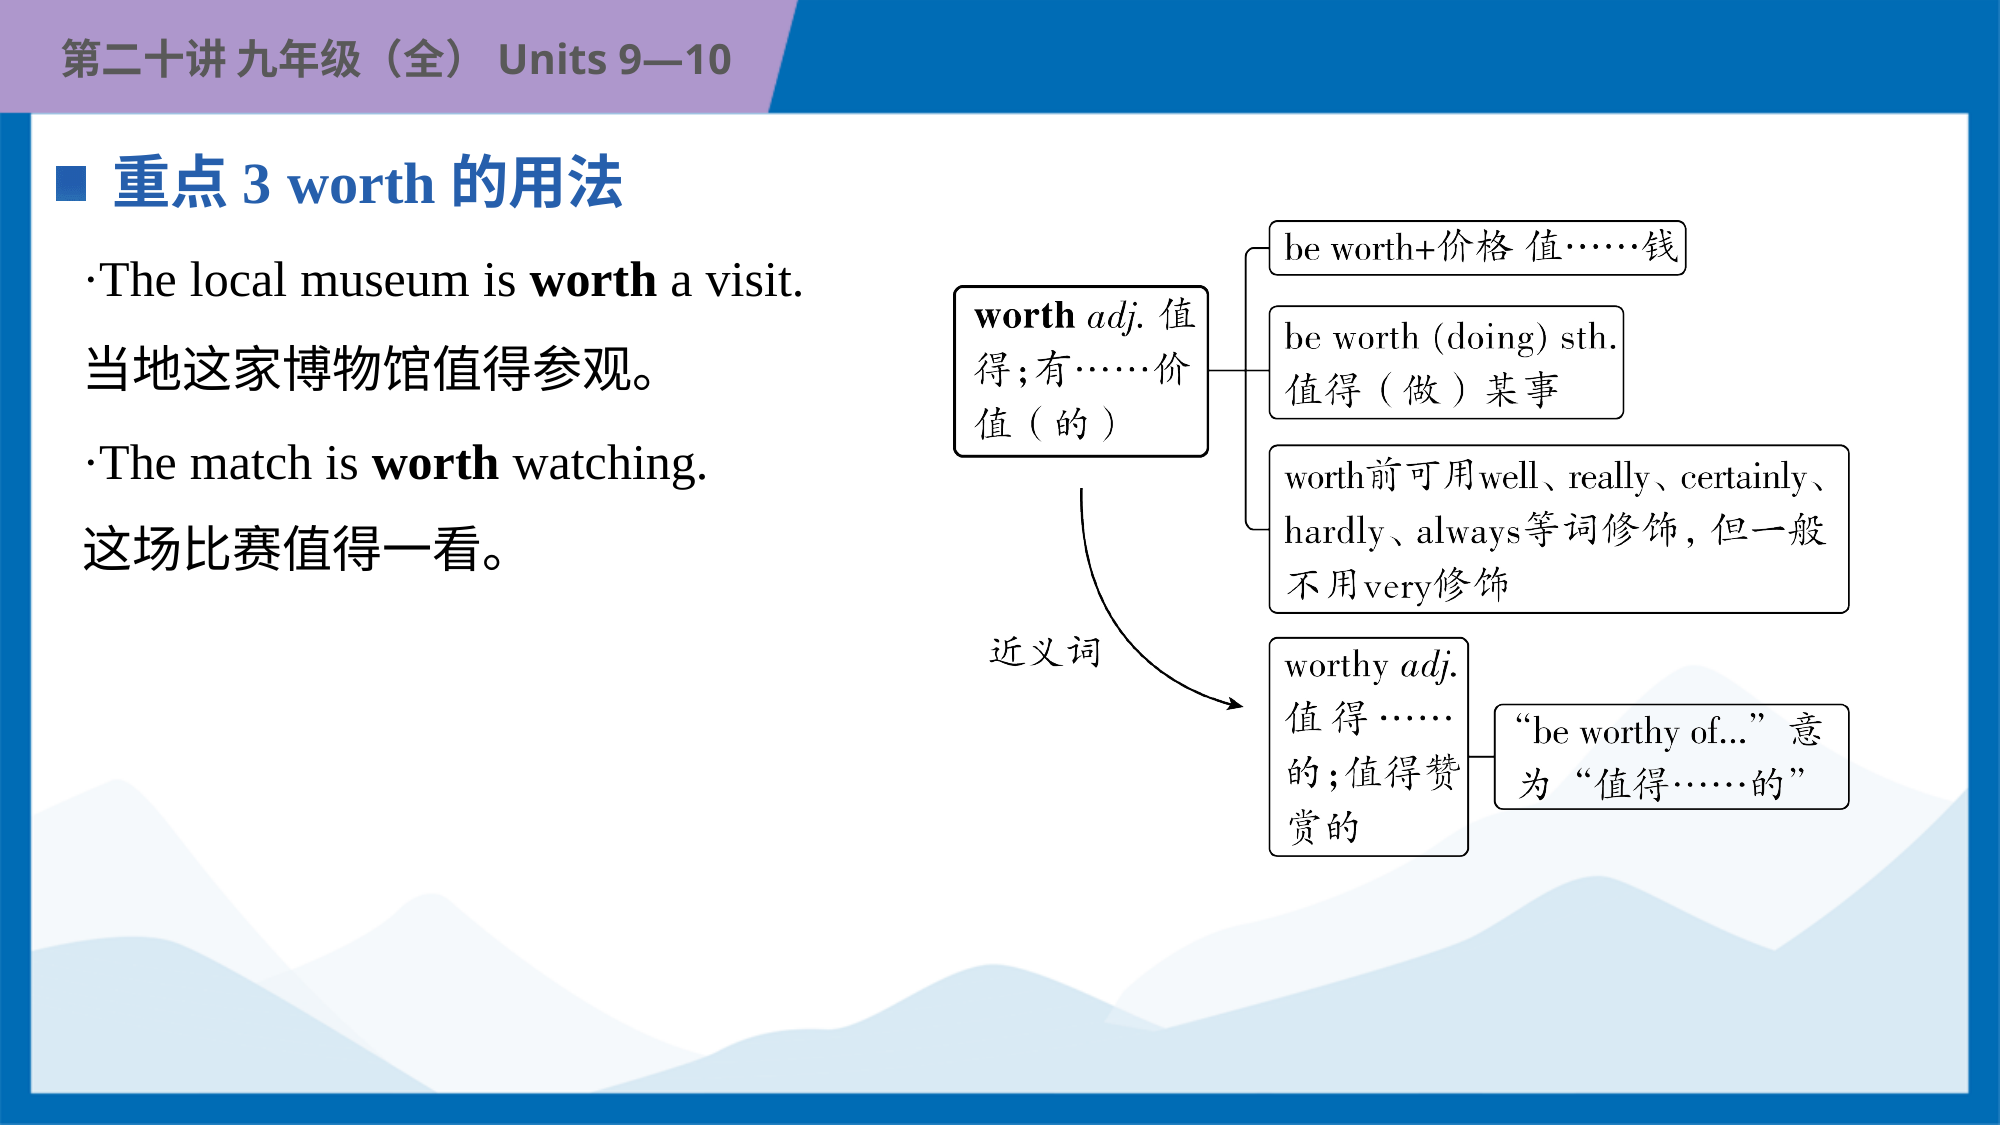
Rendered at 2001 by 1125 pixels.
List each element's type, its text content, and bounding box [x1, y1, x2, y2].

text_box ·The local museum is worth a visit. 当地这家博物馆值得参观。 ·The match is worth watching. 这场比赛值得一看。 [82, 214, 1001, 568]
picture [0, 0, 2000, 1125]
text_box 重点3 worth的用法 [112, 144, 1917, 215]
